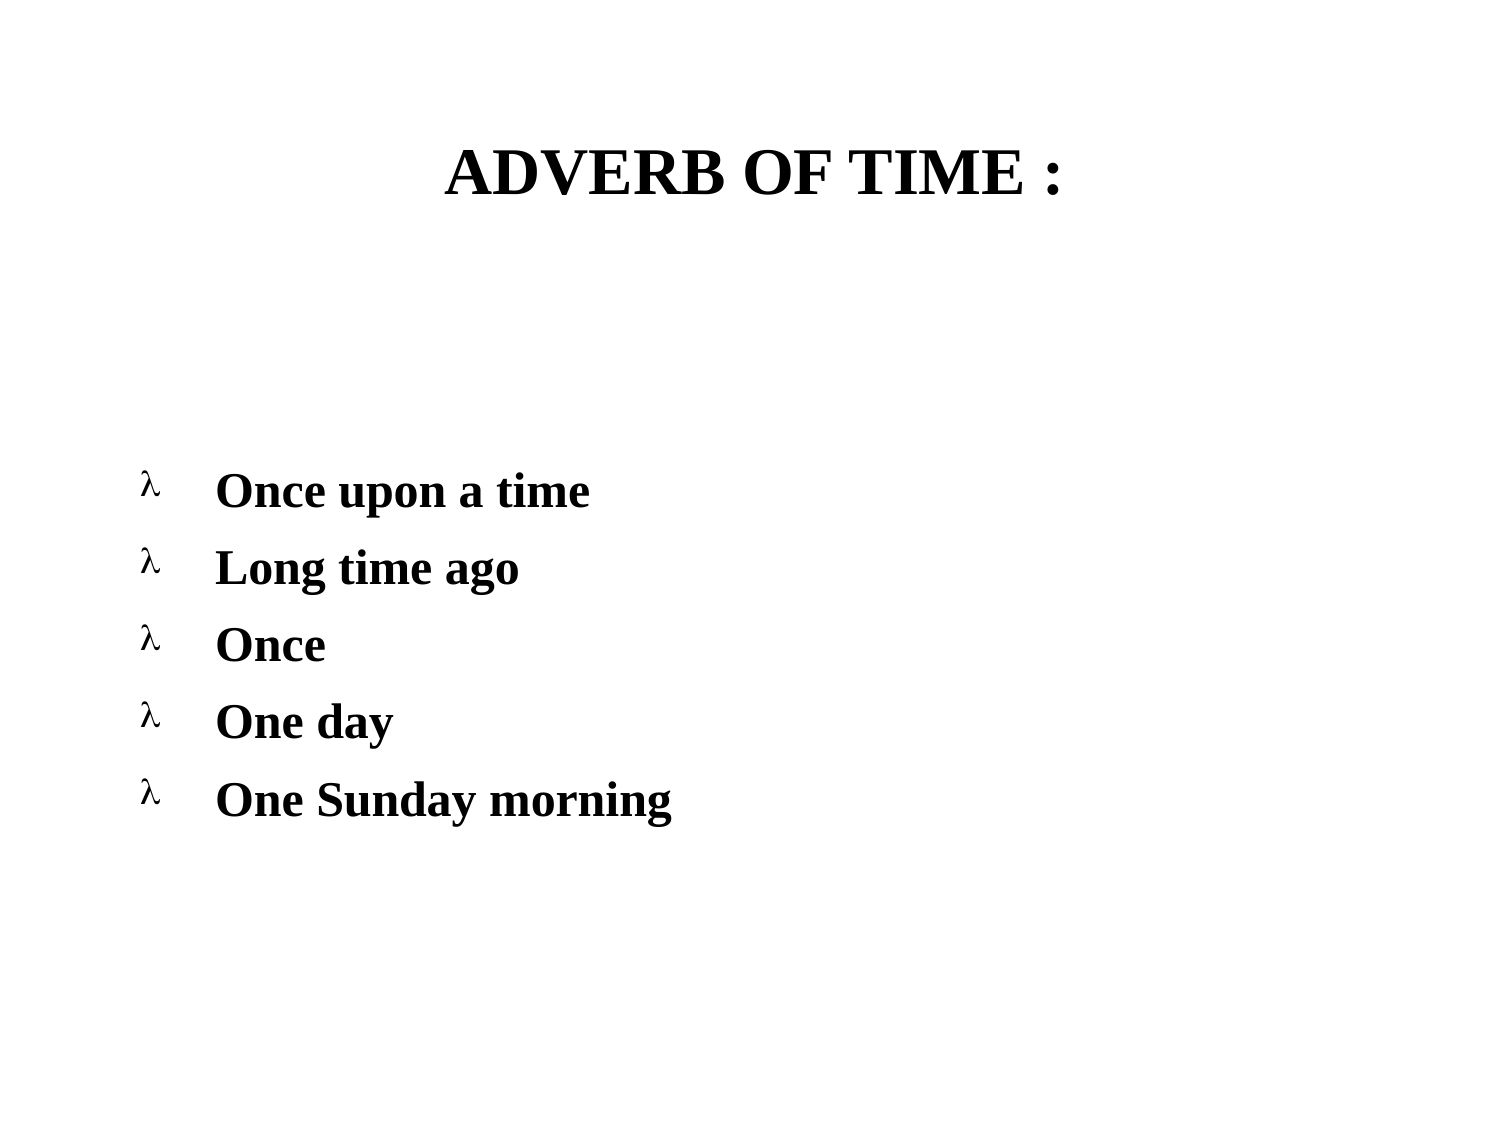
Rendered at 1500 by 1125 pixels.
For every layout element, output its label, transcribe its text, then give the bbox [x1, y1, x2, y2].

title ADVERB OF TIME : [399, 71, 1109, 262]
text_box Once upon a time Long time ago Once One day One Sunday morning [137, 438, 912, 826]
